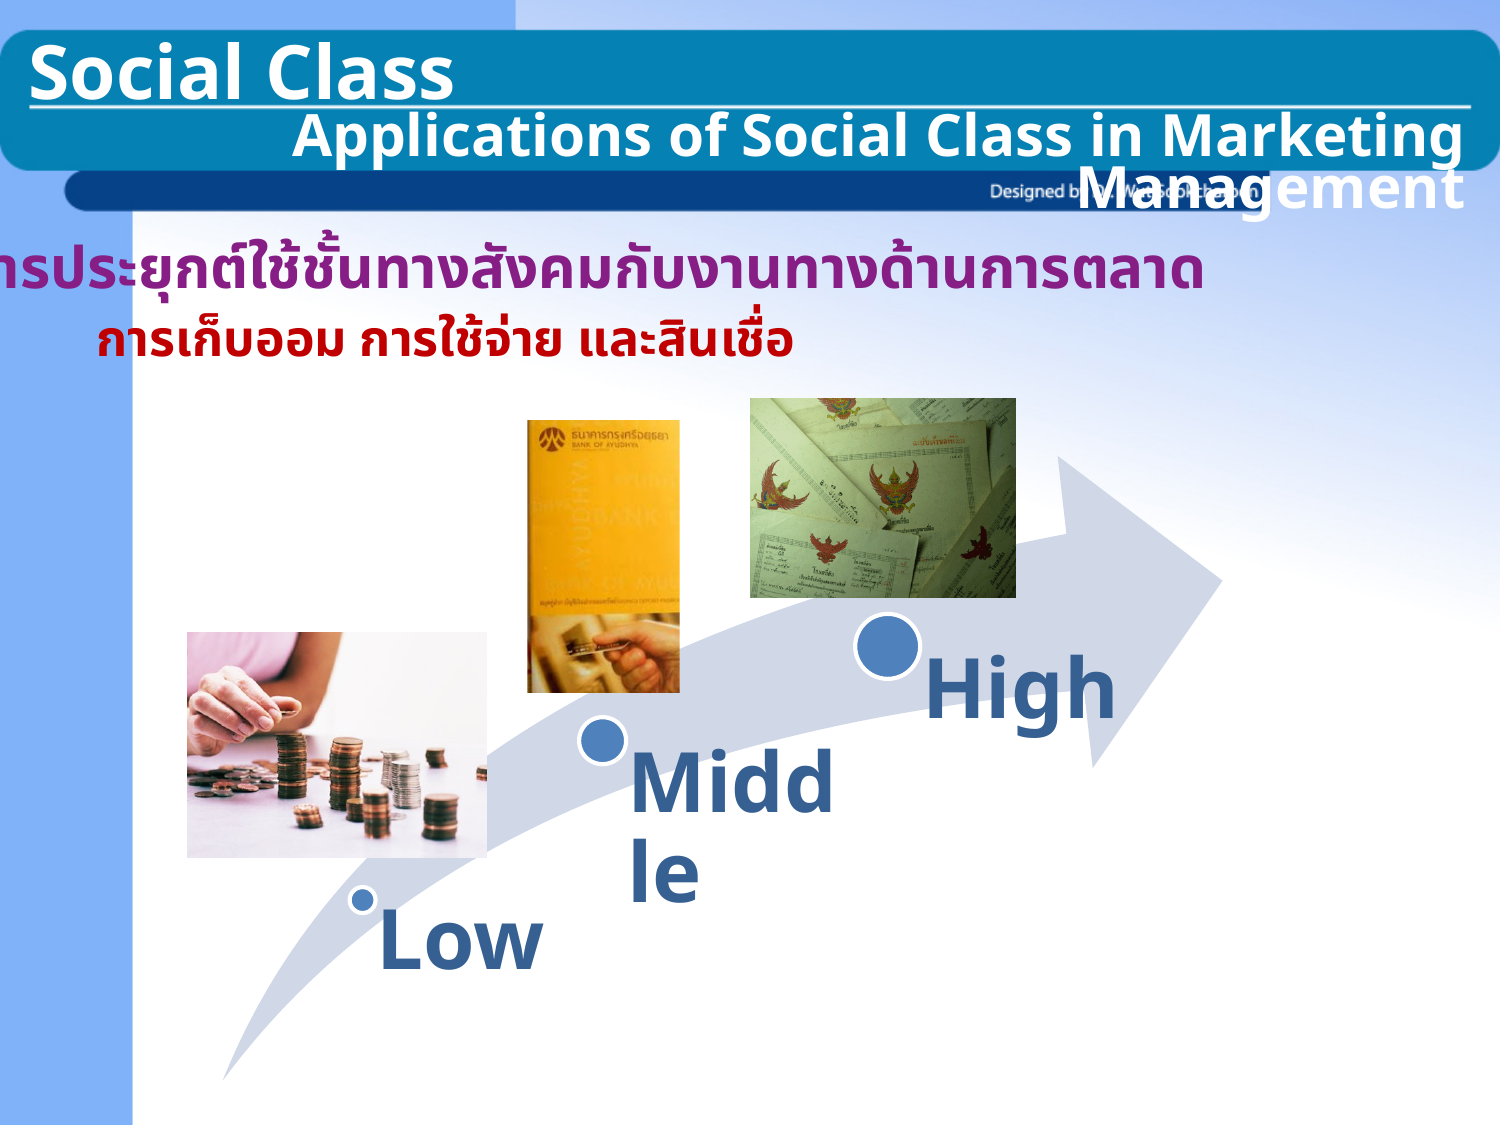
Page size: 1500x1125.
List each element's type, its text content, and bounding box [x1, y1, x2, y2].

picture [0, 146, 1500, 1125]
text_box Social Class [13, 32, 1475, 107]
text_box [222, 434, 1223, 1102]
picture [0, 0, 1500, 54]
text_box Applications of Social Class in Marketing Management [37, 108, 1481, 172]
text_box การเก็บออม การใช้จ่าย และสินเชื่อ [81, 299, 811, 374]
text_box การประยุกต์ใช้ชั้นทางสังคมกับงานทางด้านการตลาด [0, 222, 1222, 308]
